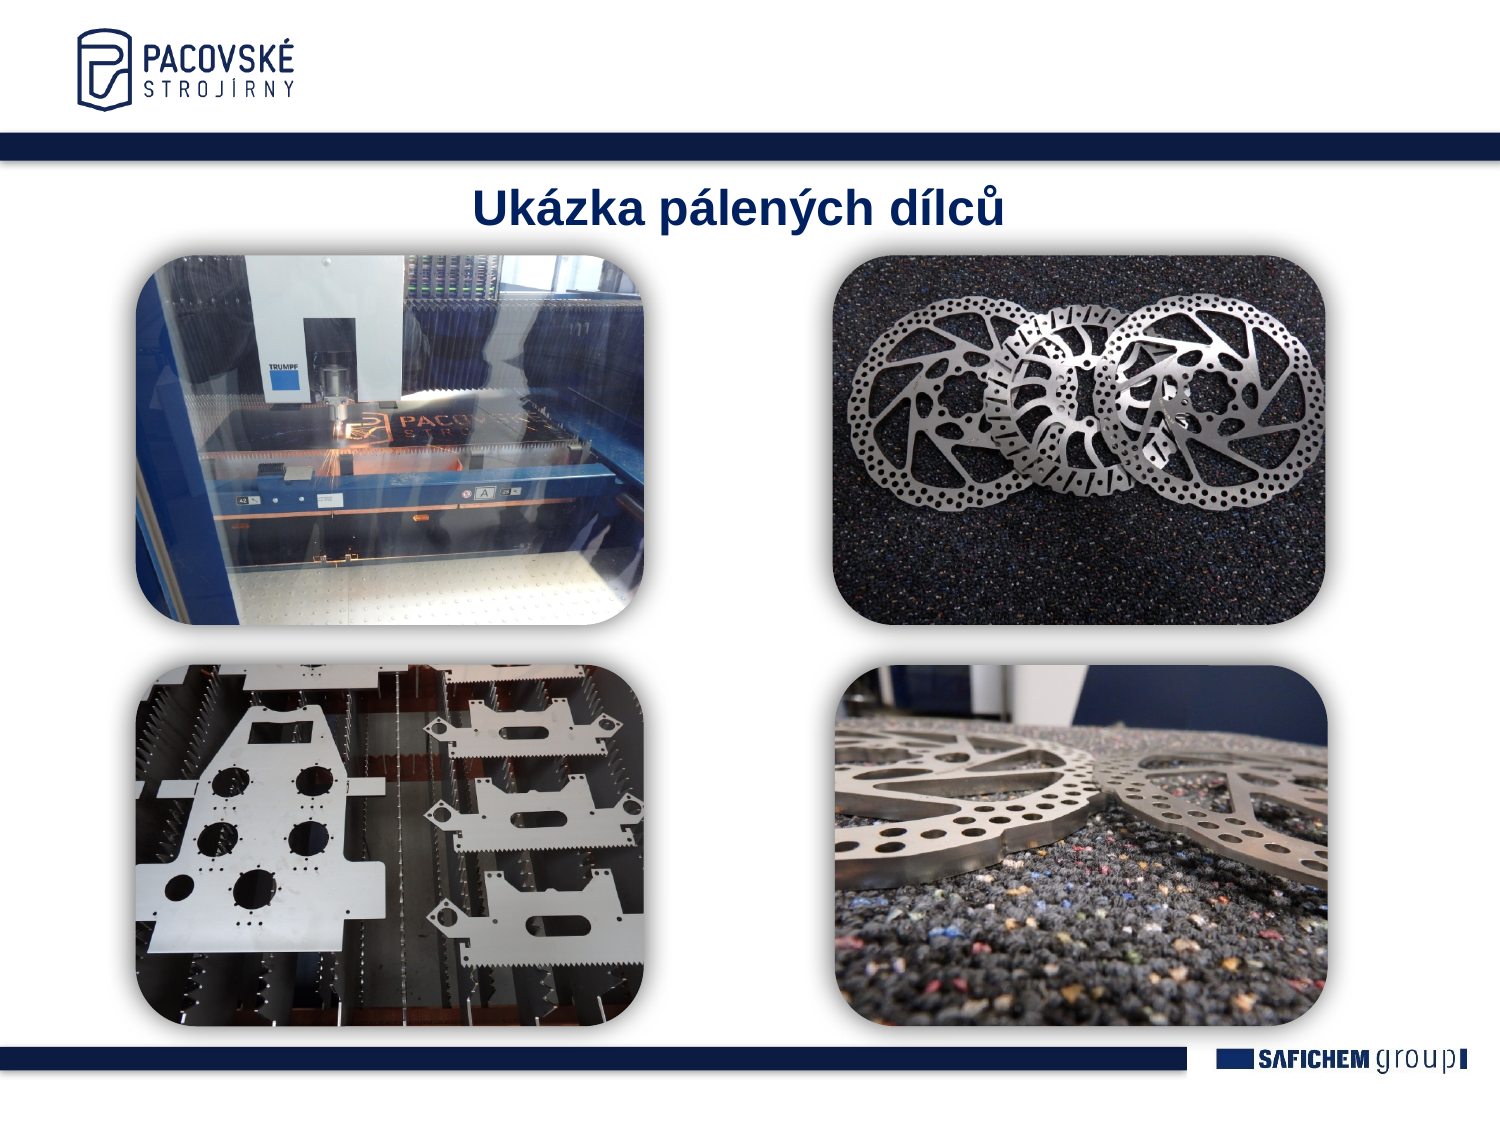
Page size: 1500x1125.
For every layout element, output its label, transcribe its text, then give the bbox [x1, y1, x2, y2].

picture [834, 665, 1500, 1099]
picture [135, 255, 644, 626]
picture [41, 0, 323, 147]
picture [832, 255, 1326, 626]
picture [135, 664, 644, 1027]
text_box Ukázka pálených dílců [29, 167, 1450, 243]
